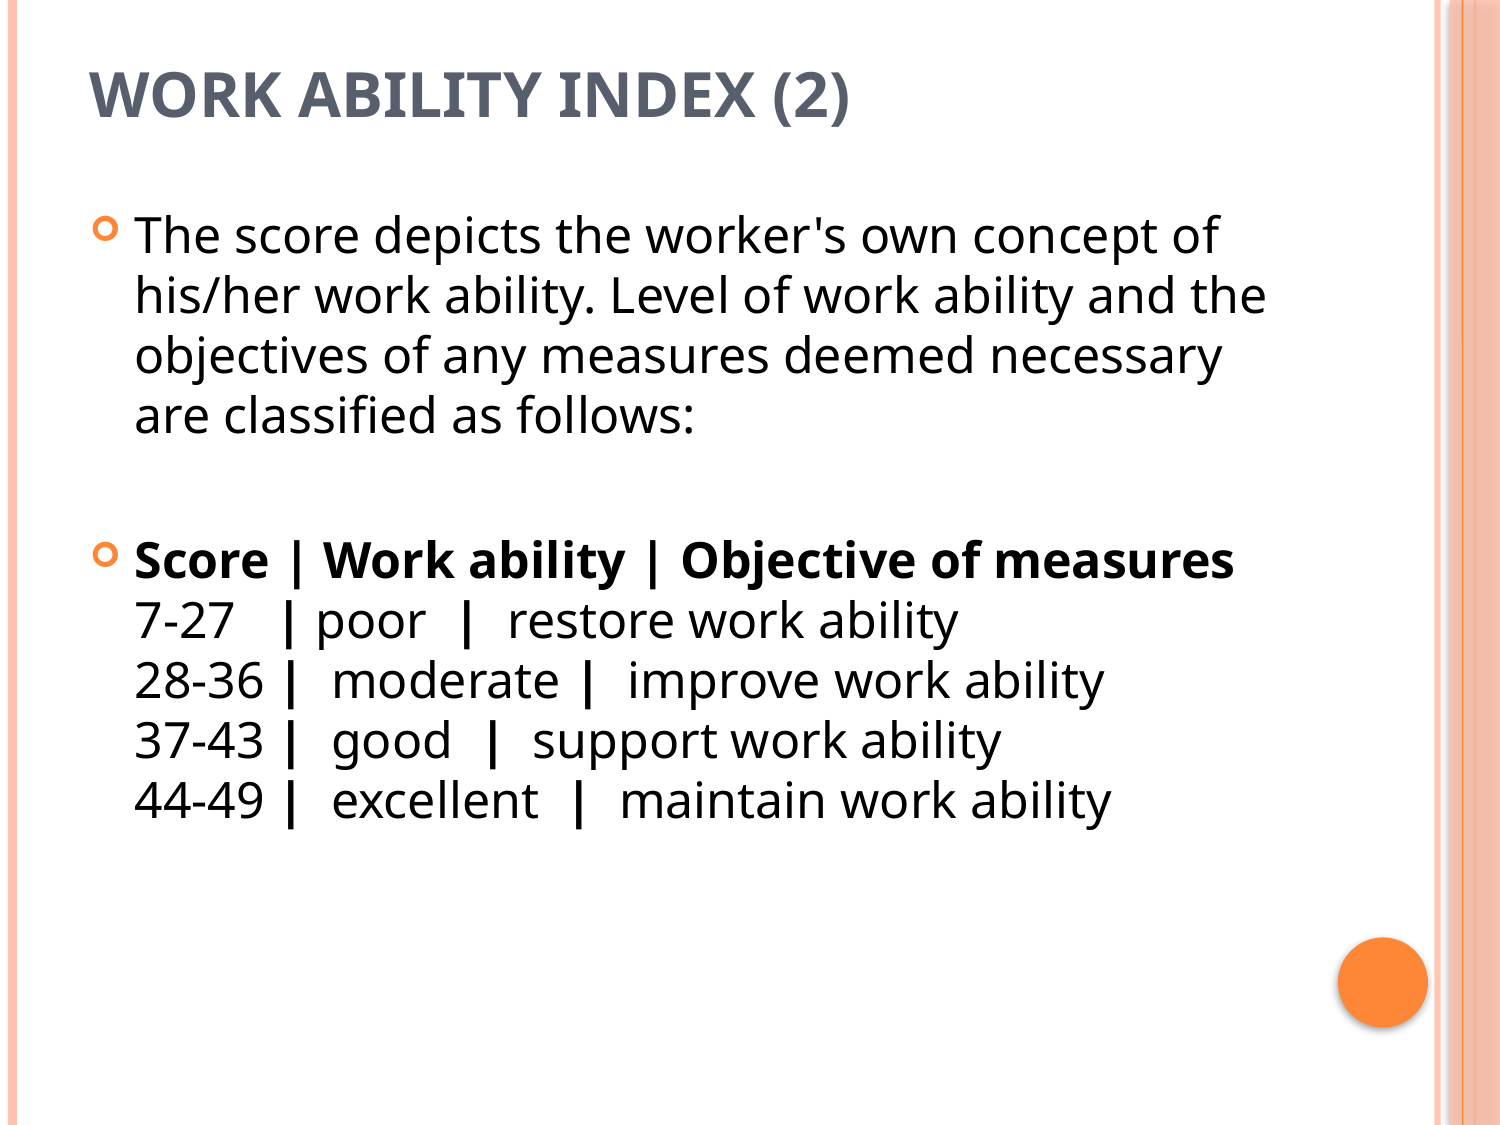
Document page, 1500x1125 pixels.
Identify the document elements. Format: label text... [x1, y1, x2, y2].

title Work Ability Index (2) [75, 45, 1300, 138]
list The score depicts the worker's own concept of his/her work ability. Level of work ability and the objectives of any measures deemed necessary are classified as follows: Score | Work ability | Objective of measures 7-27 | poor | restore work ability 28-36 | moderate | improve work ability 37-43 | good | support work ability 44-49 | excellent | maintain work ability [75, 196, 1300, 1062]
